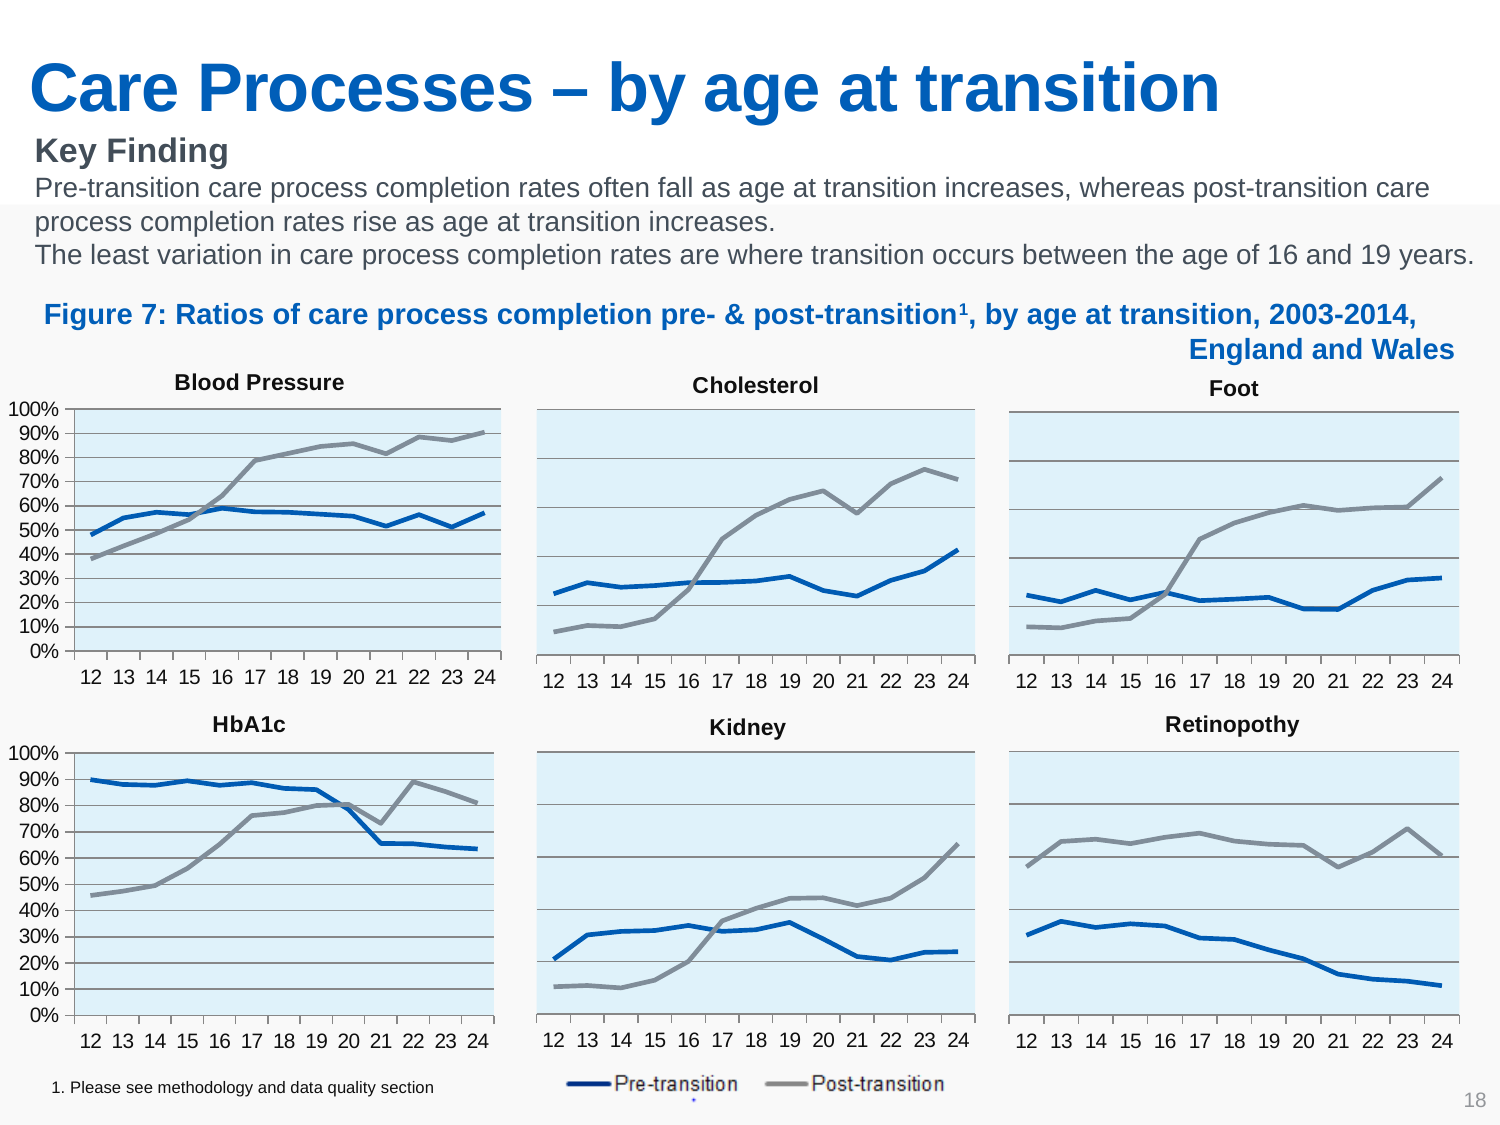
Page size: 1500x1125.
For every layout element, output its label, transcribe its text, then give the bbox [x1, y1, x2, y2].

chart [0, 349, 1483, 1071]
list Key Finding Pre-transition care process completion rates often fall as age at transition increases, whereas post-transition care process completion rates rise as age at transition increases. The least variation in care process completion rates are where transition occurs between the age of 16 and 19 years. [34, 128, 1476, 283]
slide_number 18 [1151, 1069, 1500, 1125]
text_box Figure 7: Ratios of care process completion pre- & post-transition1, by age at transition, 2003-2014, England and Wales [29, 287, 1471, 360]
text_box 1. Please see methodology and data quality section [36, 1079, 319, 1104]
picture [324, 1058, 1142, 1115]
title Care Processes – by age at transition [29, 42, 1447, 149]
